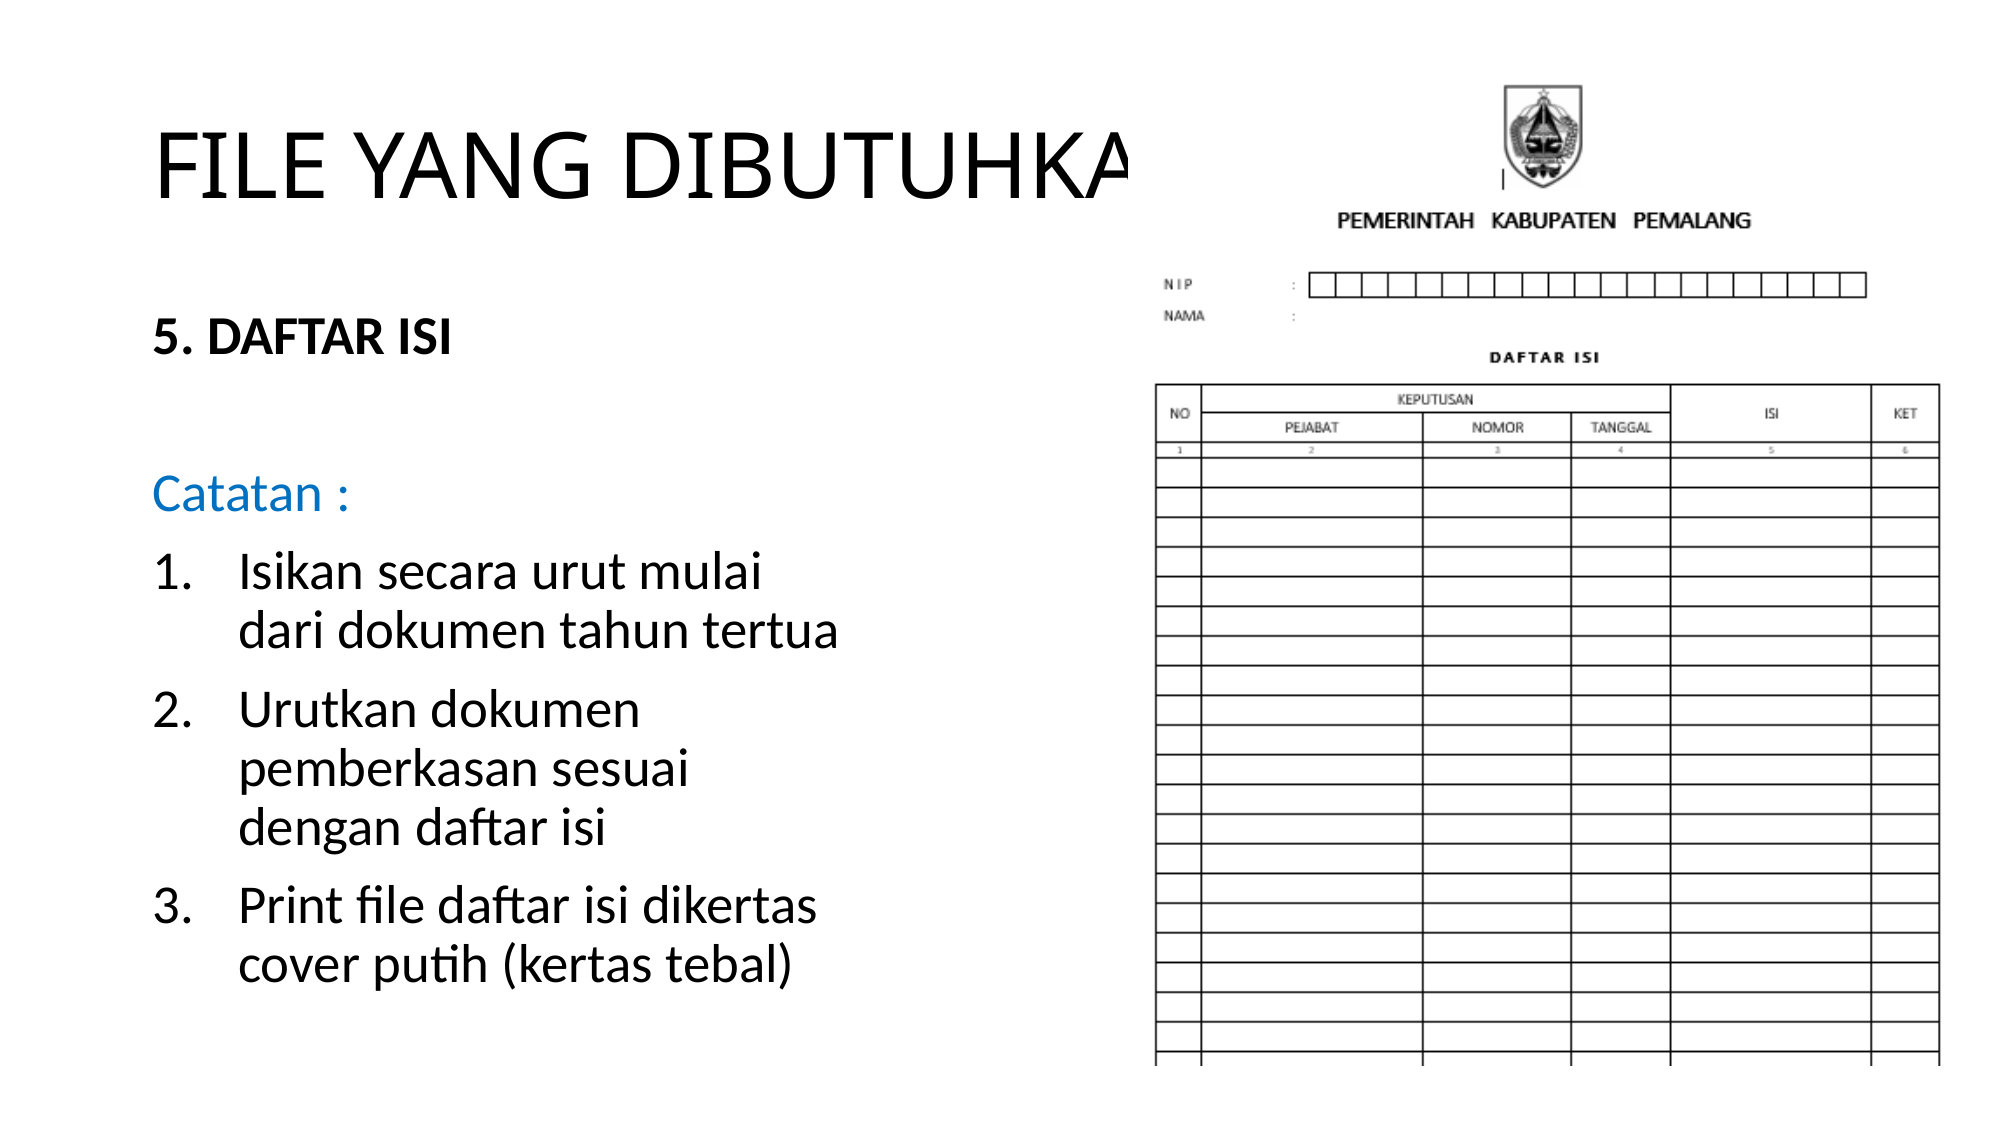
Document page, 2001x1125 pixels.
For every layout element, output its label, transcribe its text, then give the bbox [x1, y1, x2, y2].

title FILE YANG DIBUTUHKAN : [137, 59, 1128, 278]
list 5. DAFTAR ISI Catatan : Isikan secara urut mulai dari dokumen tahun tertua Urutkan dokumen pemberkasan sesuai dengan daftar isi Print file daftar isi dikertas cover putih (kertas tebal) [137, 299, 872, 1013]
picture [1128, 59, 1960, 1066]
